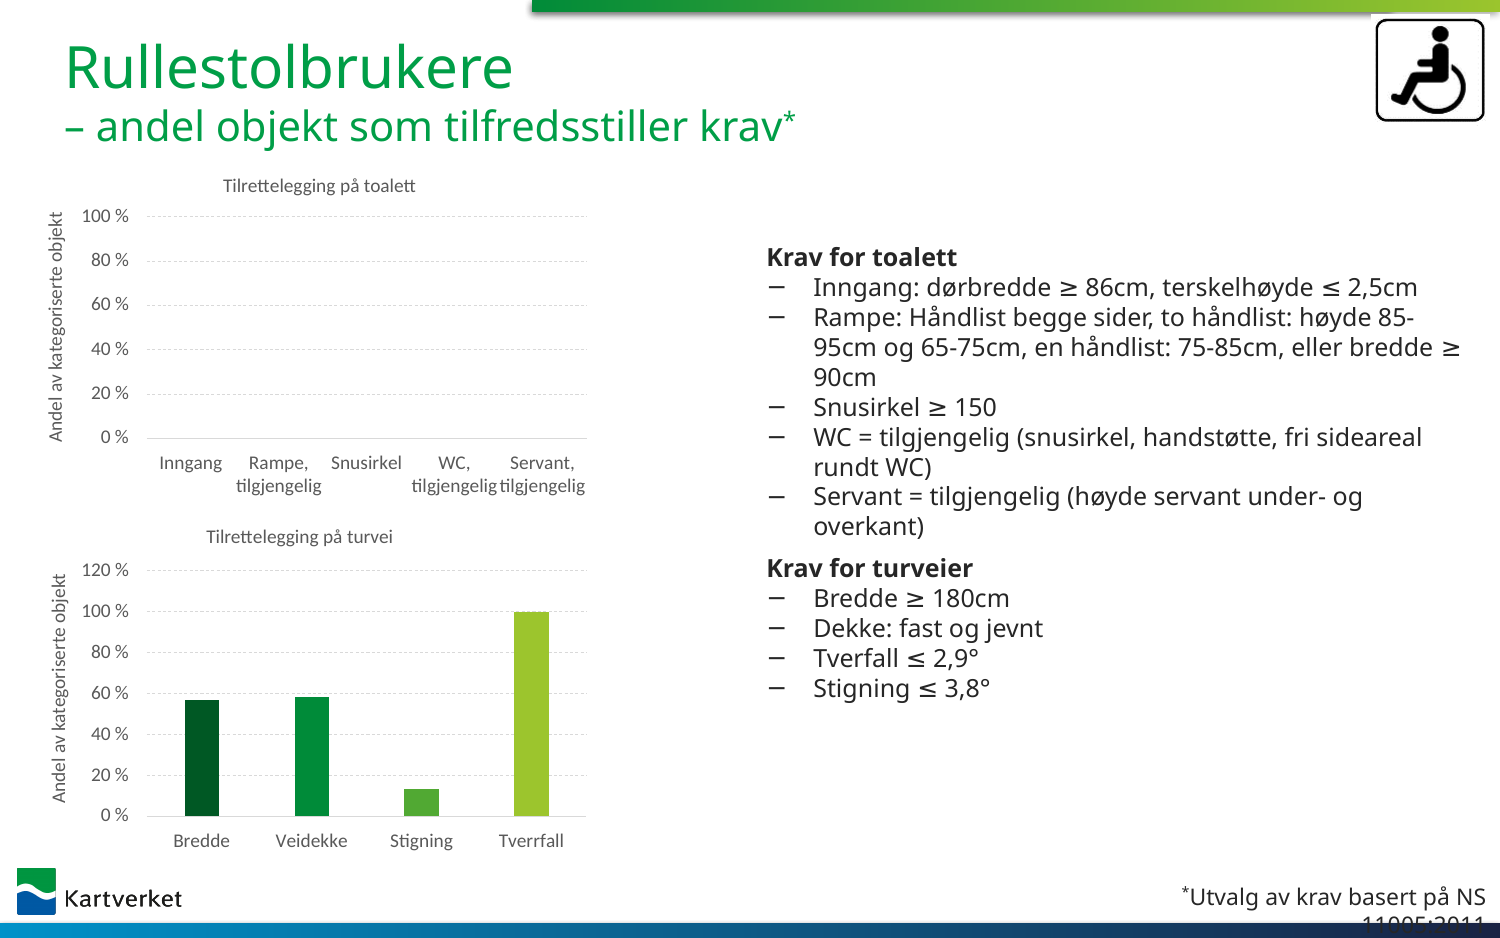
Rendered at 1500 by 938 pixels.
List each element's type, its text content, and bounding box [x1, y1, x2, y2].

text_box *Utvalg av krav basert på NS 11005:2011 [1068, 873, 1500, 938]
text_box Rullestolbrukere – andel objekt som tilfredsstiller krav* [49, 14, 1431, 158]
picture [41, 166, 598, 505]
picture [41, 520, 598, 859]
text_box Krav for toalett Inngang: dørbredde ≥ 86cm, terskelhøyde ≤ 2,5cm Rampe: Håndlist begge sider, to håndlist: høyde 85-95cm og 65-75cm, en håndlist: 75-85cm, eller bredde ≥ 90cm Snusirkel ≥ 150 WC = tilgjengelig (snusirkel, handstøtte, fri sideareal rundt WC) Servant = tilgjengelig (høyde servant under- og overkant) [751, 234, 1483, 545]
text_box Krav for turveier Bredde ≥ 180cm Dekke: fast og jevnt Tverfall ≤ 2,9° Stigning ≤ 3,8° [751, 545, 1483, 710]
picture [1371, 13, 1491, 127]
